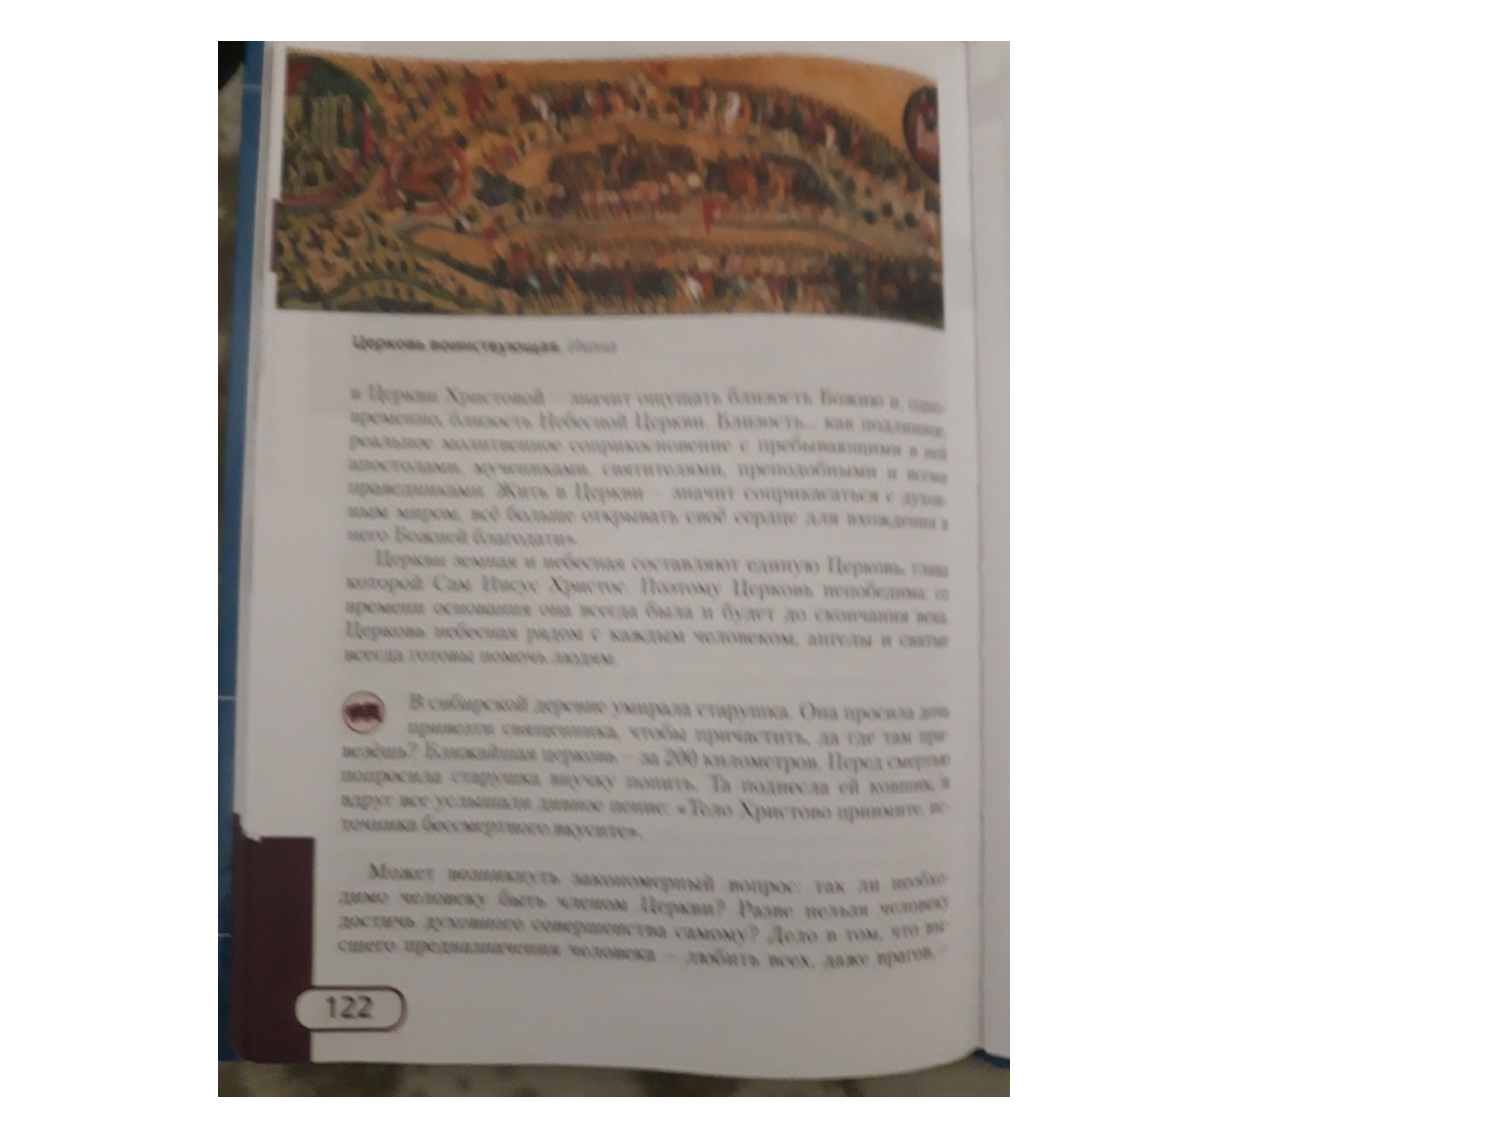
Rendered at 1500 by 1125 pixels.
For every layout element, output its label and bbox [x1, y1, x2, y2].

picture [218, 41, 1011, 1098]
